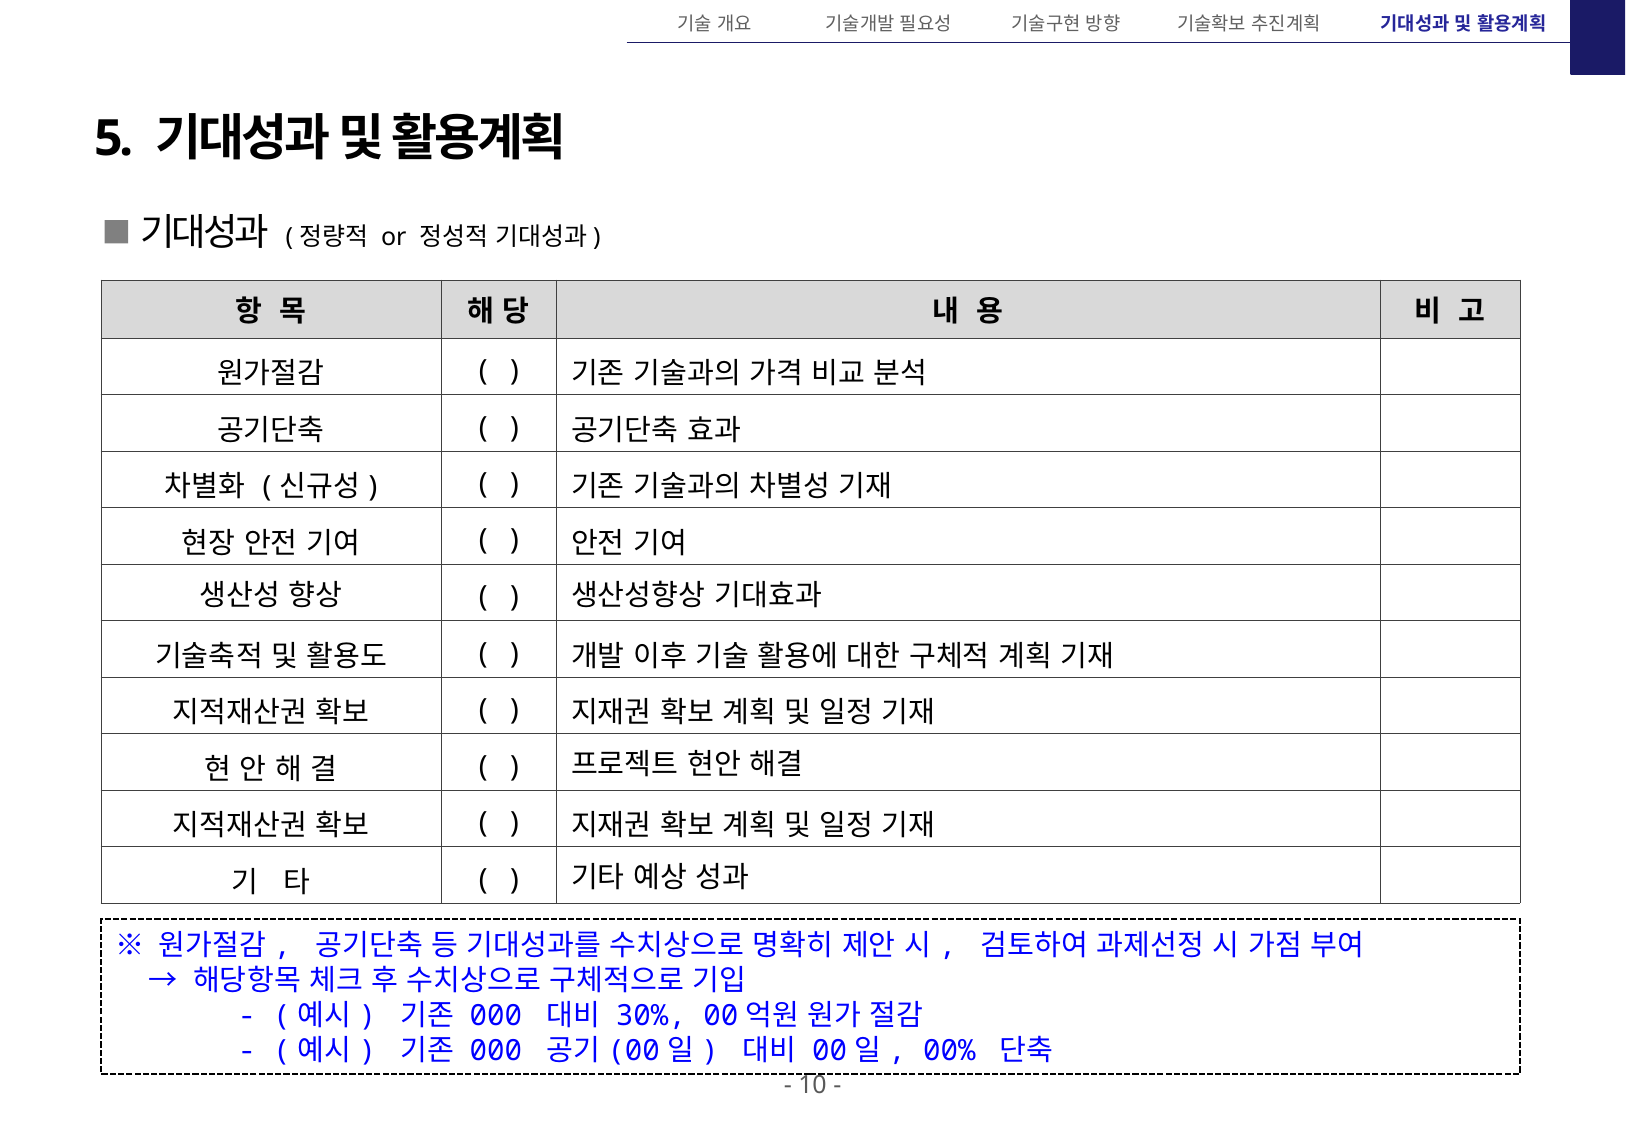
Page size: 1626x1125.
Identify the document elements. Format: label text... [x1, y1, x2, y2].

text_box 기대성과 및 활용계획 [1334, 7, 1593, 43]
table_cell ( ) [442, 791, 556, 846]
table_cell ( ) [442, 847, 556, 903]
table_cell ( ) [442, 339, 556, 394]
table_header 항 목 [102, 281, 441, 338]
table_cell ( ) [442, 452, 556, 507]
table_cell 생산성 향상 [102, 565, 441, 620]
text_box 5. 기대성과 및 활용계획 [79, 97, 656, 173]
table_cell 지재권 확보 계획 및 일정 기재 [557, 678, 1380, 733]
table_cell [1381, 452, 1520, 507]
table_cell [1381, 565, 1520, 620]
text_box 기술개발 필요성 [791, 7, 968, 43]
text_box ※ 원가절감, 공기단축 등 기대성과를 수치상으로 명확히 제안 시, 검토하여 과제선정 시 가점 부여 → 해당항목 체크 후 수치상으로 구체적으로 기입 - (예시) 기존 000 대비 30%, 00억원 원가 절감 - (예시) 기존 000 공기(00일) 대비 00일, 00% 단축 [100, 919, 1521, 1074]
table_cell 기 타 [102, 847, 441, 903]
table_cell 기타 예상 성과 [557, 847, 1380, 903]
table_cell 기존 기술과의 차별성 기재 [557, 452, 1380, 507]
table_cell 원가절감 [102, 339, 441, 394]
table_cell 안전 기여 [557, 508, 1380, 564]
table_cell ( ) [442, 734, 556, 790]
table_cell [1381, 621, 1520, 677]
table_cell 기술축적 및 활용도 [102, 621, 441, 677]
table_cell 프로젝트 현안 해결 [557, 734, 1380, 790]
table_cell [1381, 678, 1520, 733]
table_cell ( ) [442, 508, 556, 564]
text_box 기술 개요 [626, 7, 791, 43]
table_cell 지재권 확보 계획 및 일정 기재 [557, 791, 1380, 846]
table_cell 공기단축 [102, 395, 441, 451]
table_cell ( ) [442, 621, 556, 677]
text_box 기술확보 추진계획 [1139, 7, 1334, 43]
table_cell 차별화 (신규성) [102, 452, 441, 507]
table_cell [1381, 734, 1520, 790]
table_cell ( ) [442, 565, 556, 620]
table_header 내 용 [557, 281, 1380, 338]
table_cell ( ) [442, 395, 556, 451]
table_cell 기존 기술과의 가격 비교 분석 [557, 339, 1380, 394]
table_cell [1381, 508, 1520, 564]
table_cell [1381, 395, 1520, 451]
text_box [84, 200, 1030, 262]
table_cell 현장 안전 기여 [102, 508, 441, 564]
table_cell 생산성향상 기대효과 [557, 565, 1380, 620]
table_header 비 고 [1381, 281, 1520, 338]
text_box 기술구현 방향 [968, 7, 1139, 43]
table_cell 지적재산권 확보 [102, 791, 441, 846]
table_cell ( ) [442, 678, 556, 733]
table_cell 개발 이후 기술 활용에 대한 구체적 계획 기재 [557, 621, 1380, 677]
table_cell 지적재산권 확보 [102, 678, 441, 733]
table_cell [1381, 339, 1520, 394]
table_cell 공기단축 효과 [557, 395, 1380, 451]
table_header 해 당 [442, 281, 556, 338]
table_cell [1381, 791, 1520, 846]
table_cell 현 안 해 결 [102, 734, 441, 790]
table_cell [1381, 847, 1520, 903]
